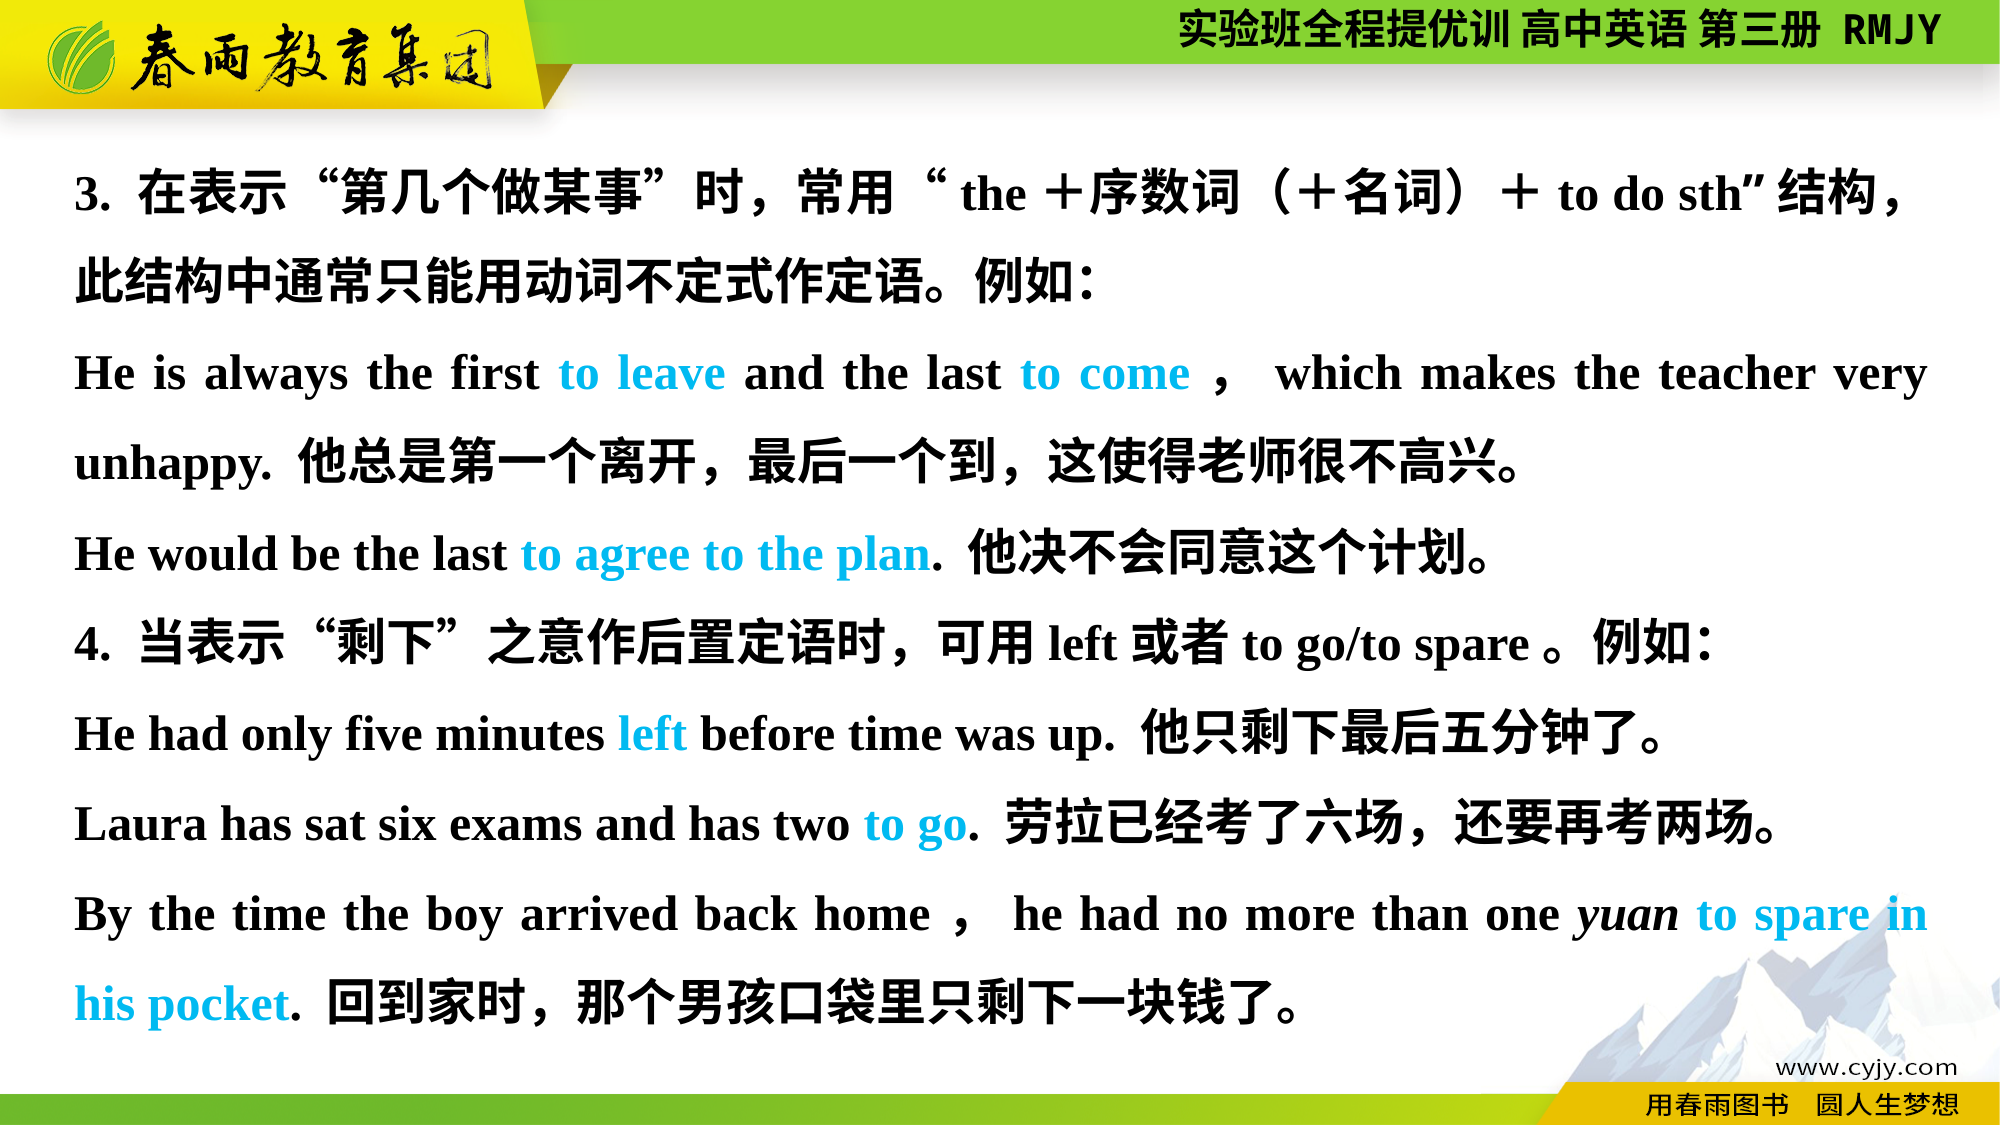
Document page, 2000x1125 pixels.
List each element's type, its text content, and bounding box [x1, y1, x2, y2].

picture [0, 0, 2000, 1125]
list 3. 在表示“第几个做某事”时，常用“the＋序数词（＋名词）＋to do sth”结构，此结构中通常只能用动词不定式作定语。例如： He is always the first to leave and the last to come，which makes the teacher very unhappy. 他总是第一个离开，最后一个到，这使得老师很不高兴。 He would be the last to agree to the plan. 他决不会同意这个计划。 4. 当表示“剩下”之意作后置定语时，可用left或者to go/to spare。例如： He had only five minutes left before time was up. 他只剩下最后五分钟了。 Laura has sat six exams and has two to go. 劳拉已经考了六场，还要再考两场。 By the time the boy arrived back home，he had no more than one yuan to spare in his pocket. 回到家时，那个男孩口袋里只剩下一块钱了。 [59, 122, 1944, 1035]
